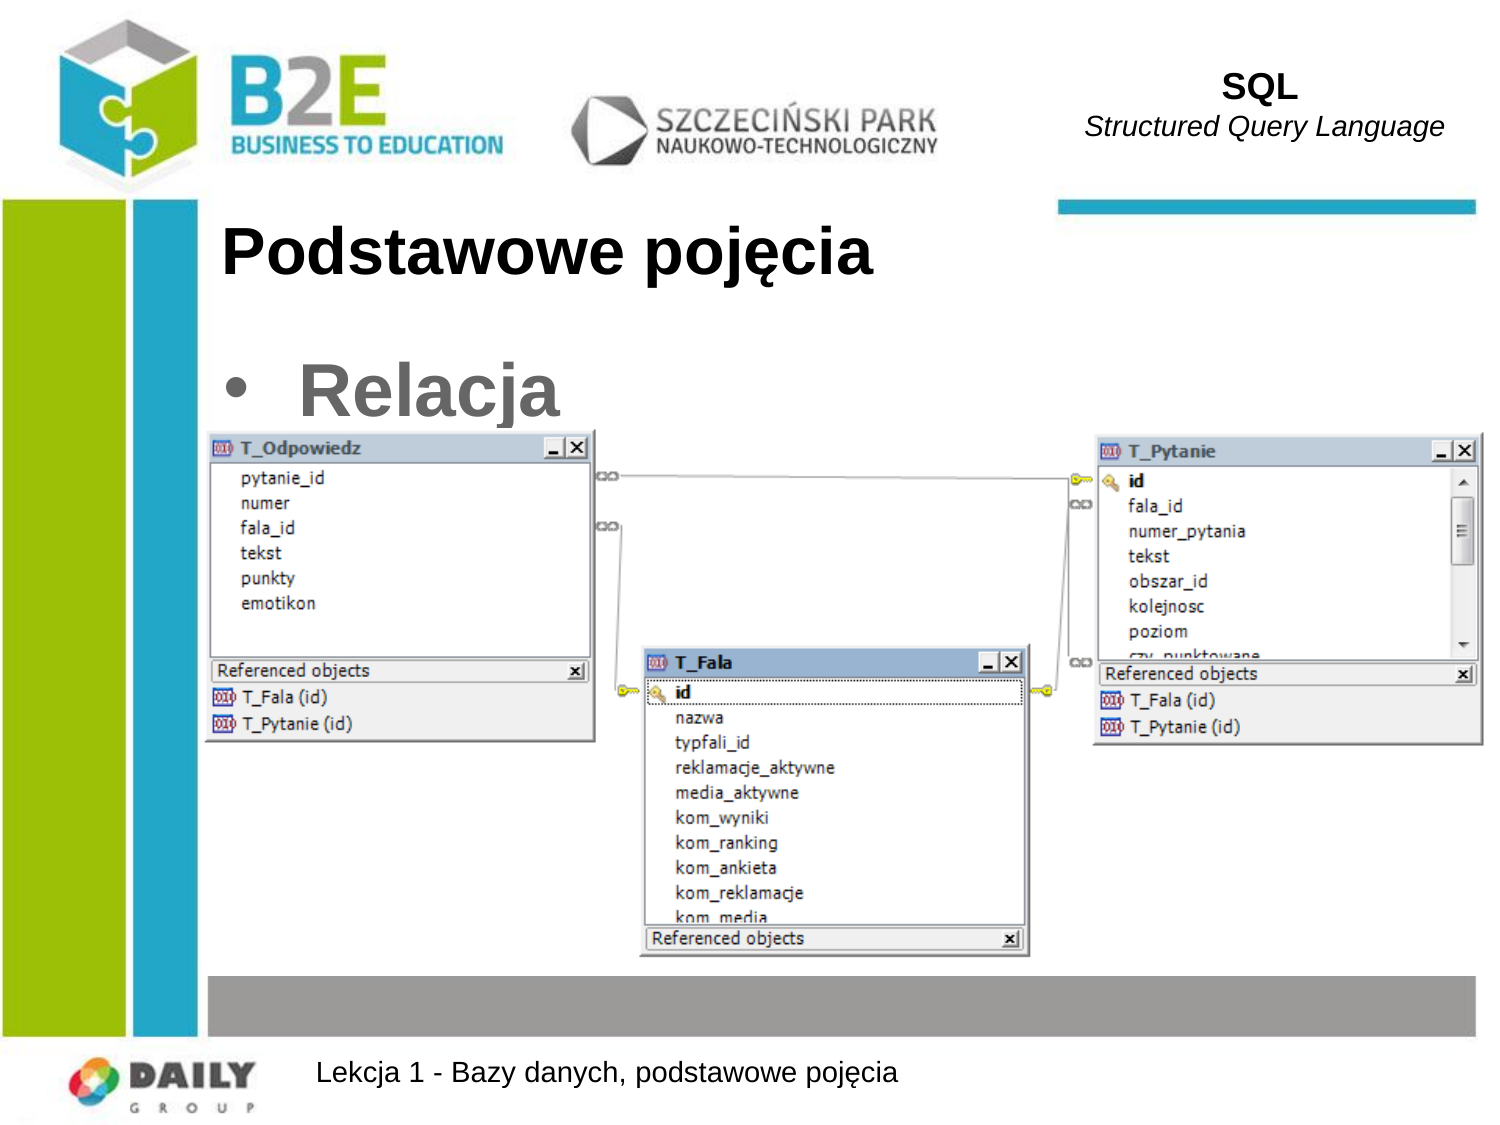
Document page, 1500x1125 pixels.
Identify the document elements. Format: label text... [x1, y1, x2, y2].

text_box Lekcja 1 - Bazy danych, podstawowe pojęcia [301, 1046, 1034, 1096]
title Podstawowe pojęcia [206, 174, 1400, 303]
picture [0, 0, 1500, 1125]
text_box SQL Structured Query Language [1069, 54, 1461, 150]
subtitle Relacja [208, 326, 1463, 427]
